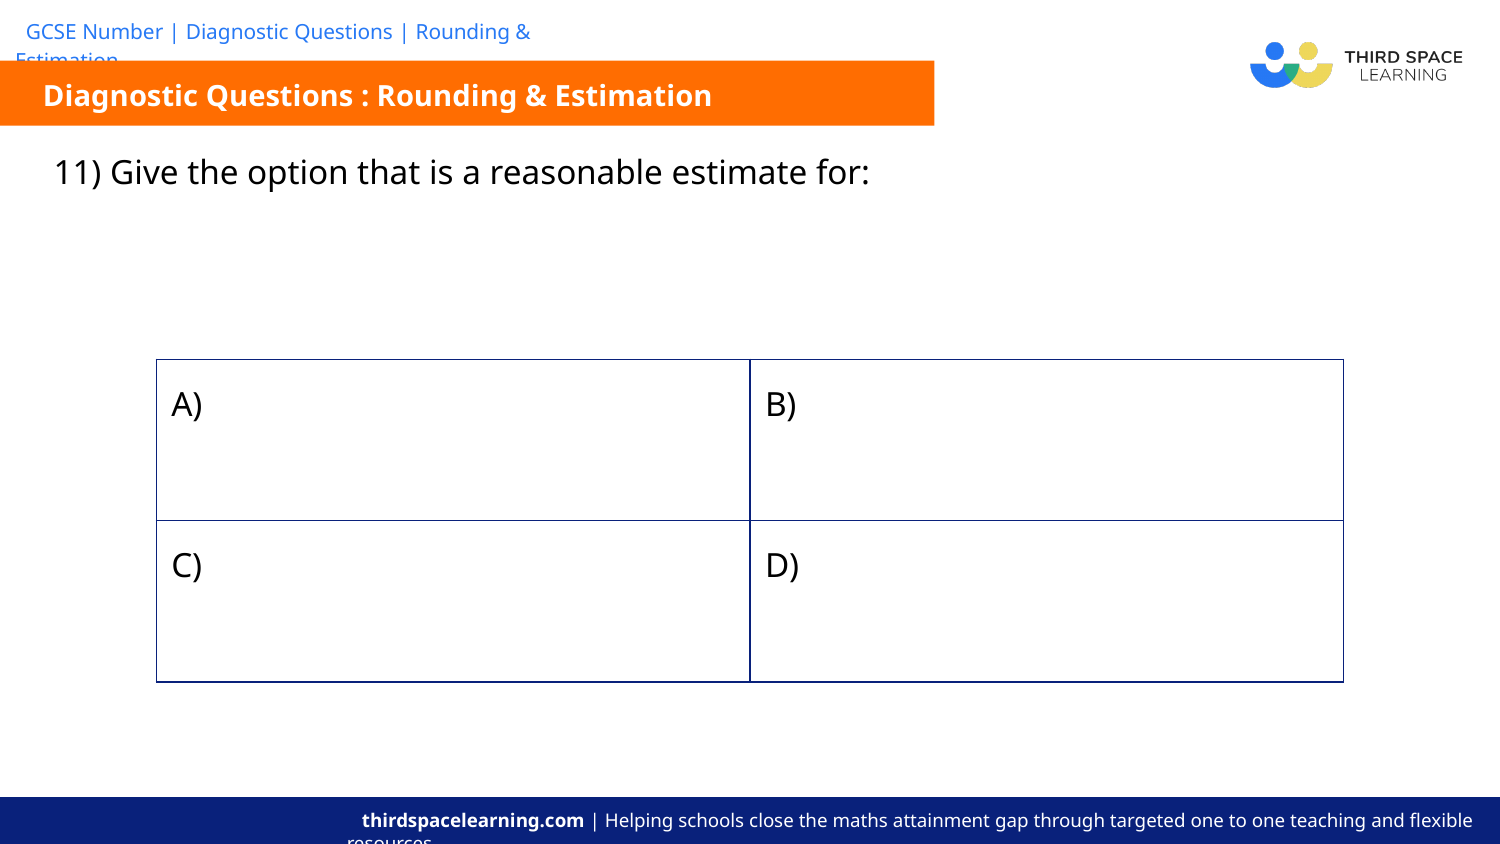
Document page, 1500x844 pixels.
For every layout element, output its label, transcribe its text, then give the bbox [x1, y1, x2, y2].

text_box Diagnostic Questions : Rounding & Estimation [27, 61, 846, 127]
picture [1250, 33, 1465, 99]
